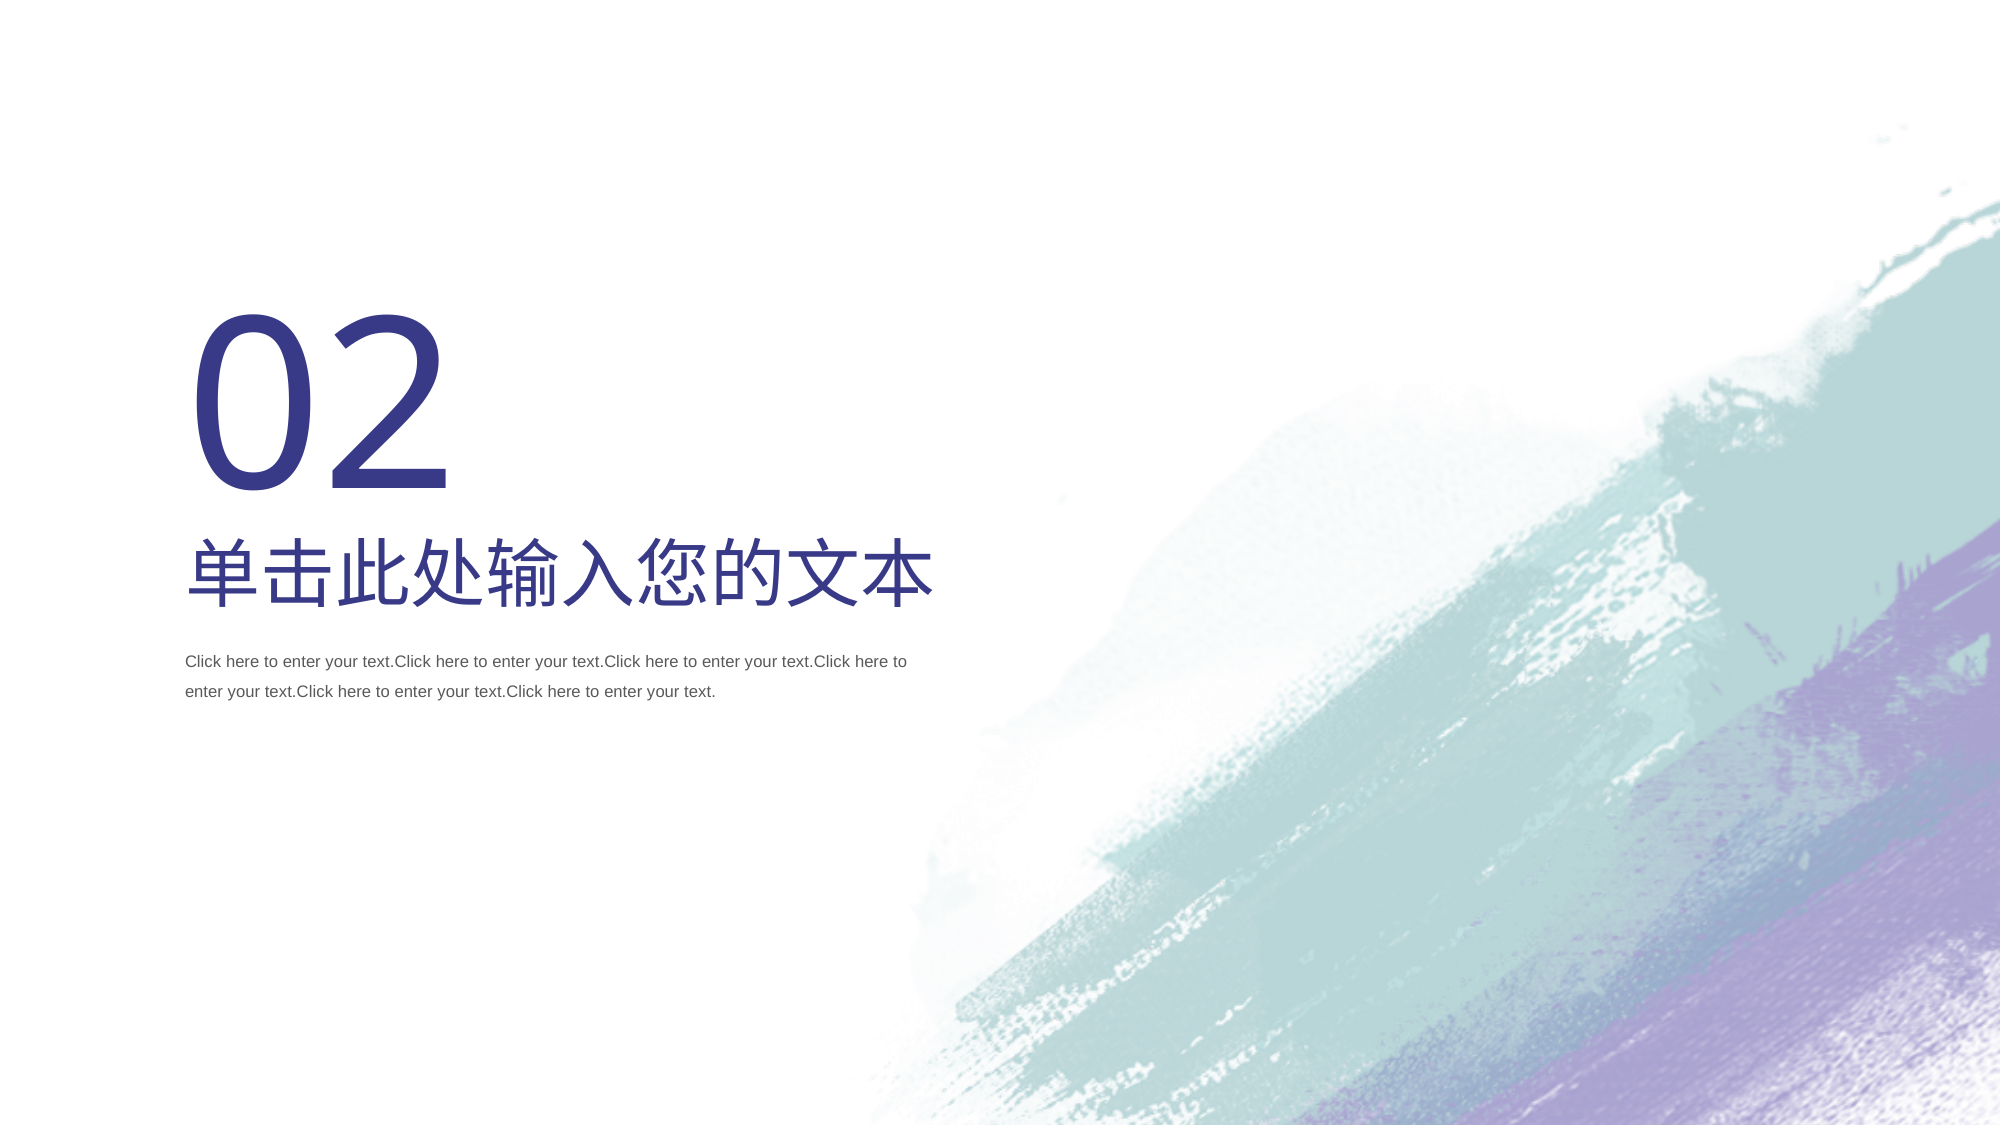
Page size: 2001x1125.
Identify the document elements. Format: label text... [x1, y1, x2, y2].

text_box Click here to enter your text.Click here to enter your text.Click here to enter your text.Click here to enter your text.Click here to enter your text.Click here to enter your text. [170, 633, 778, 708]
text_box 02 [170, 241, 548, 519]
picture [778, 0, 2000, 1125]
text_box 单击此处输入您的文本 [170, 519, 778, 625]
